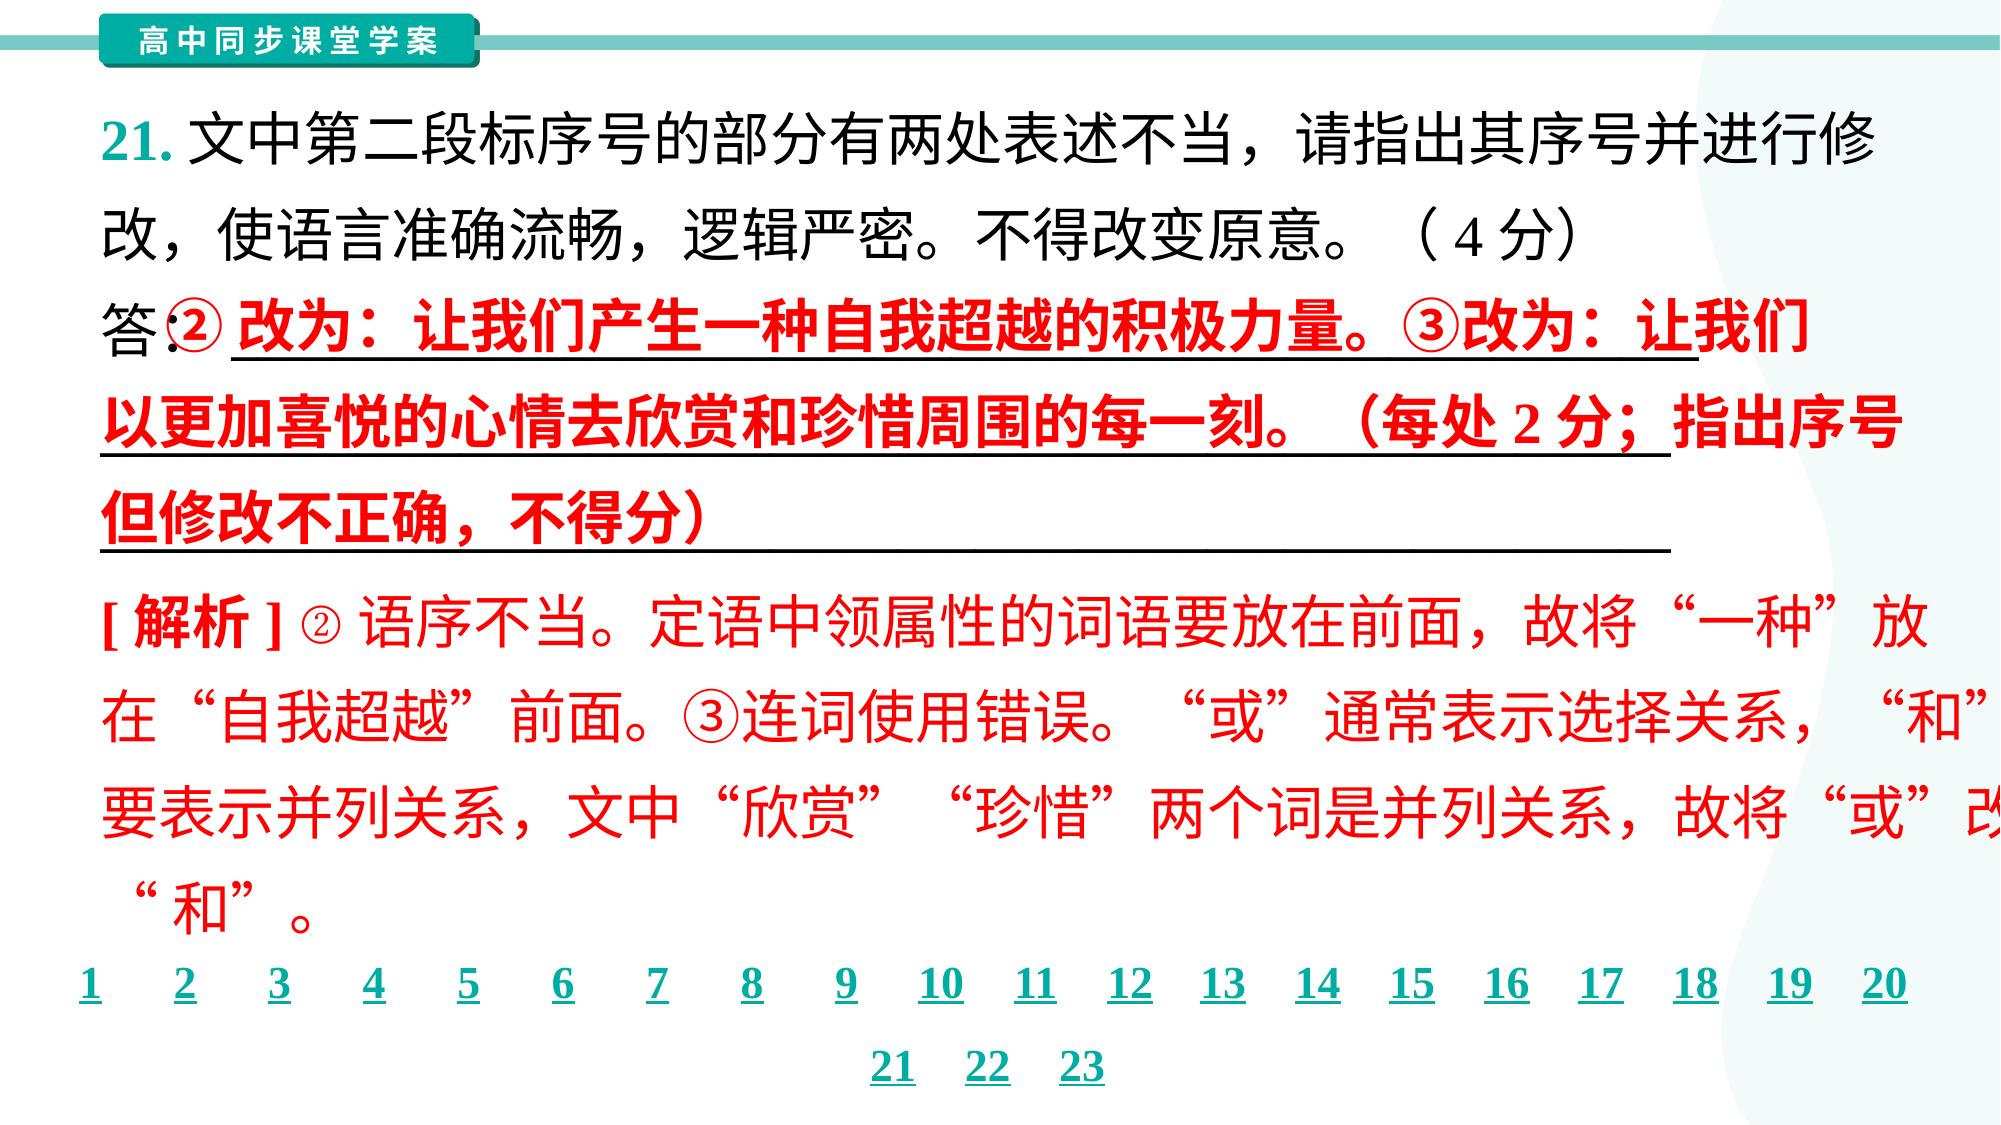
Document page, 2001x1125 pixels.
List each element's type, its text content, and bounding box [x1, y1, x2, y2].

text_box 21.文中第二段标序号的部分有两处表述不当，请指出其序号并进行修 改，使语言准确流畅，逻辑严密。不得改变原意。（4分） 答：_________________________________________________________ _____________________________________________________________ _____________________________________________________________ [100, 552, 1899, 556]
text_box ②改为：让我们产生一种自我超越的积极力量。③改为：让我们 以更加喜悦的心情去欣赏和珍惜周围的每一刻。（每处2分；指出序号 但修改不正确，不得分） [100, 263, 1899, 552]
text_box 21.文中第二段标序号的部分有两处表述不当，请指出其序号并进行修 改，使语言准确流畅，逻辑严密。不得改变原意。（4分） 答：_________________________________________________________ _____________________________________________________________ _____________________________________________________________ [100, 76, 1899, 263]
picture [0, 0, 2000, 1125]
text_box [解析] ②语序不当。定语中领属性的词语要放在前面，故将“一种”放 在“自我超越”前面。③连词使用错误。“或”通常表示选择关系，“和”主 要表示并列关系，文中“欣赏”“珍惜”两个词是并列关系，故将“或”改为 “和”。 [100, 558, 1899, 943]
